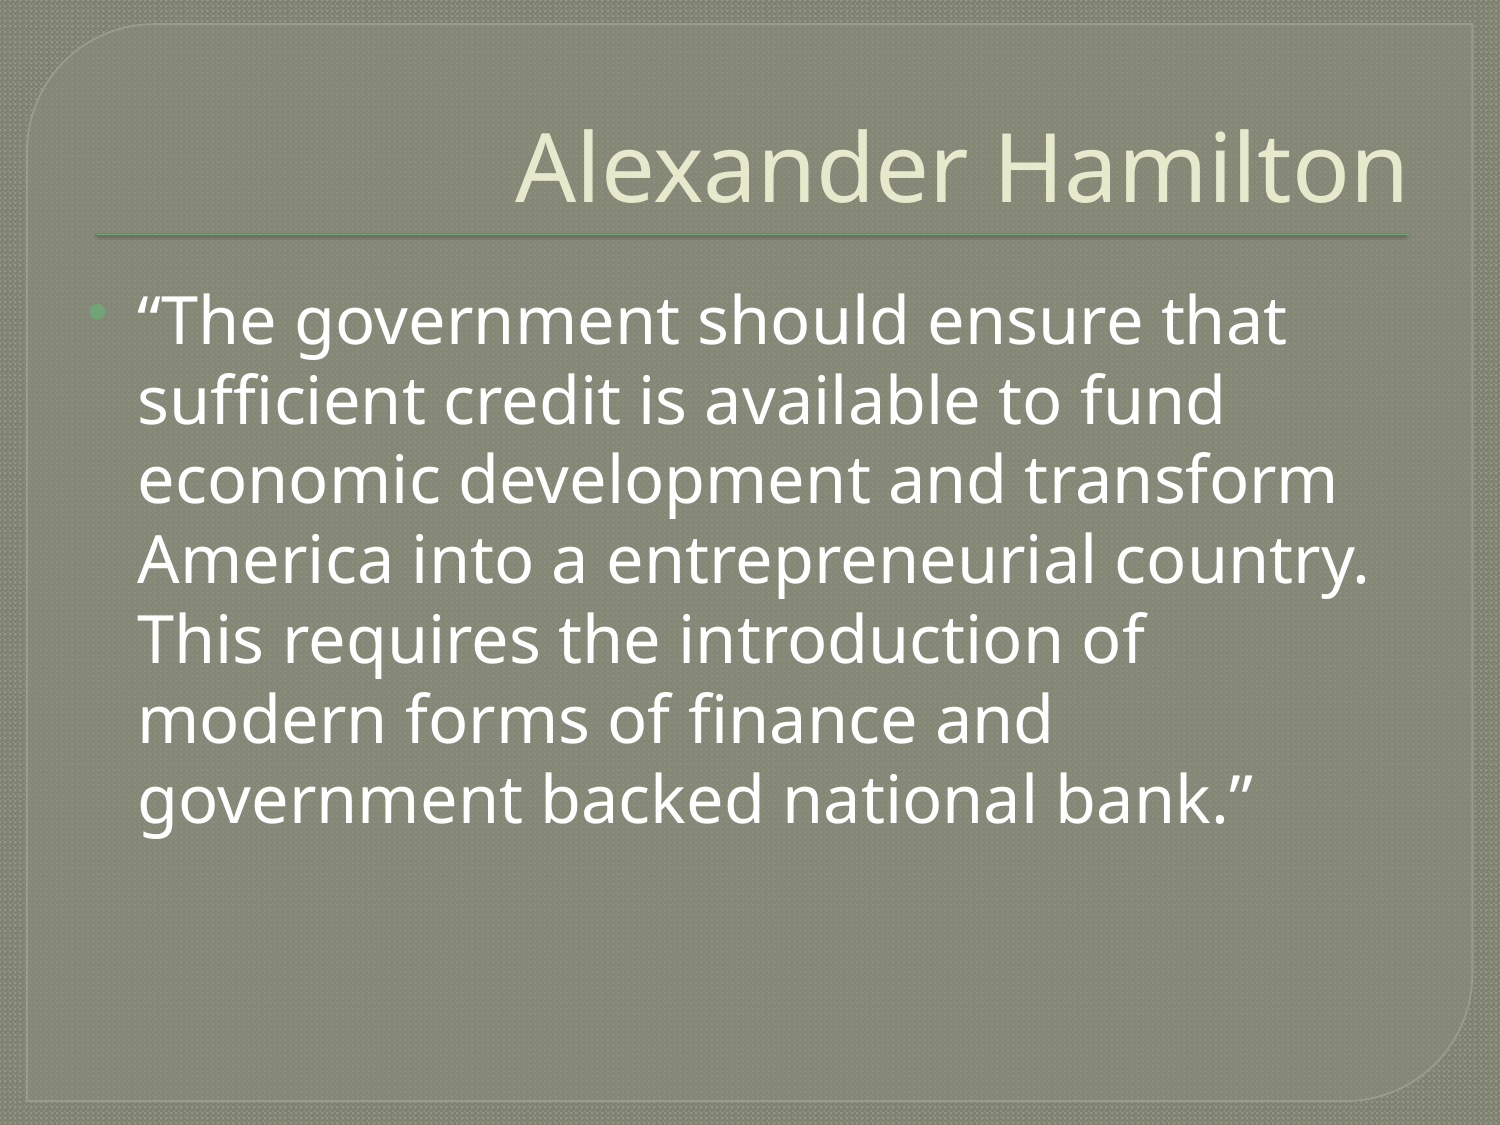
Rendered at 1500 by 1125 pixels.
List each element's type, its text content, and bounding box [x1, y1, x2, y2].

list “The government should ensure that sufficient credit is available to fund economic development and transform America into a entrepreneurial country. This requires the introduction of modern forms of finance and government backed national bank.” [75, 270, 1425, 1013]
title Alexander Hamilton [75, 41, 1425, 230]
